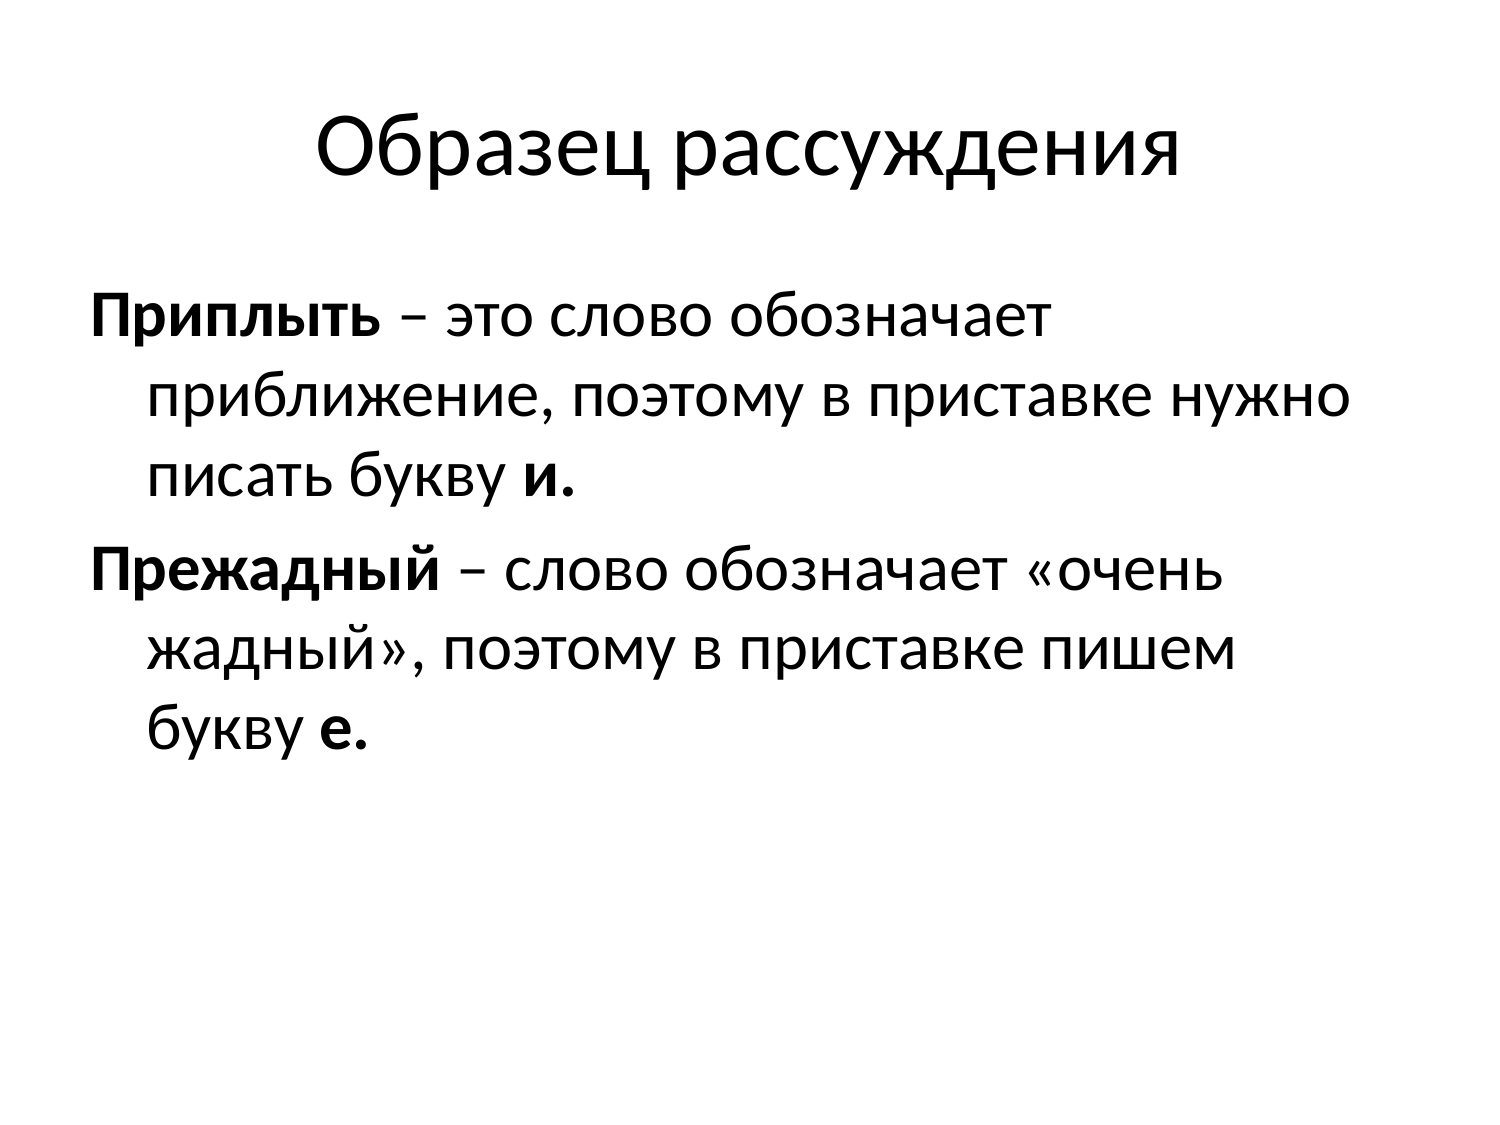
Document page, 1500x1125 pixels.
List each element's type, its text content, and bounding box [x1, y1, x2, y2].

title Образец рассуждения [75, 45, 1425, 233]
list Приплыть – это слово обозначает приближение, поэтому в приставке нужно писать букву и. Прежадный – слово обозначает «очень жадный», поэтому в приставке пишем букву е. [75, 262, 1425, 1005]
